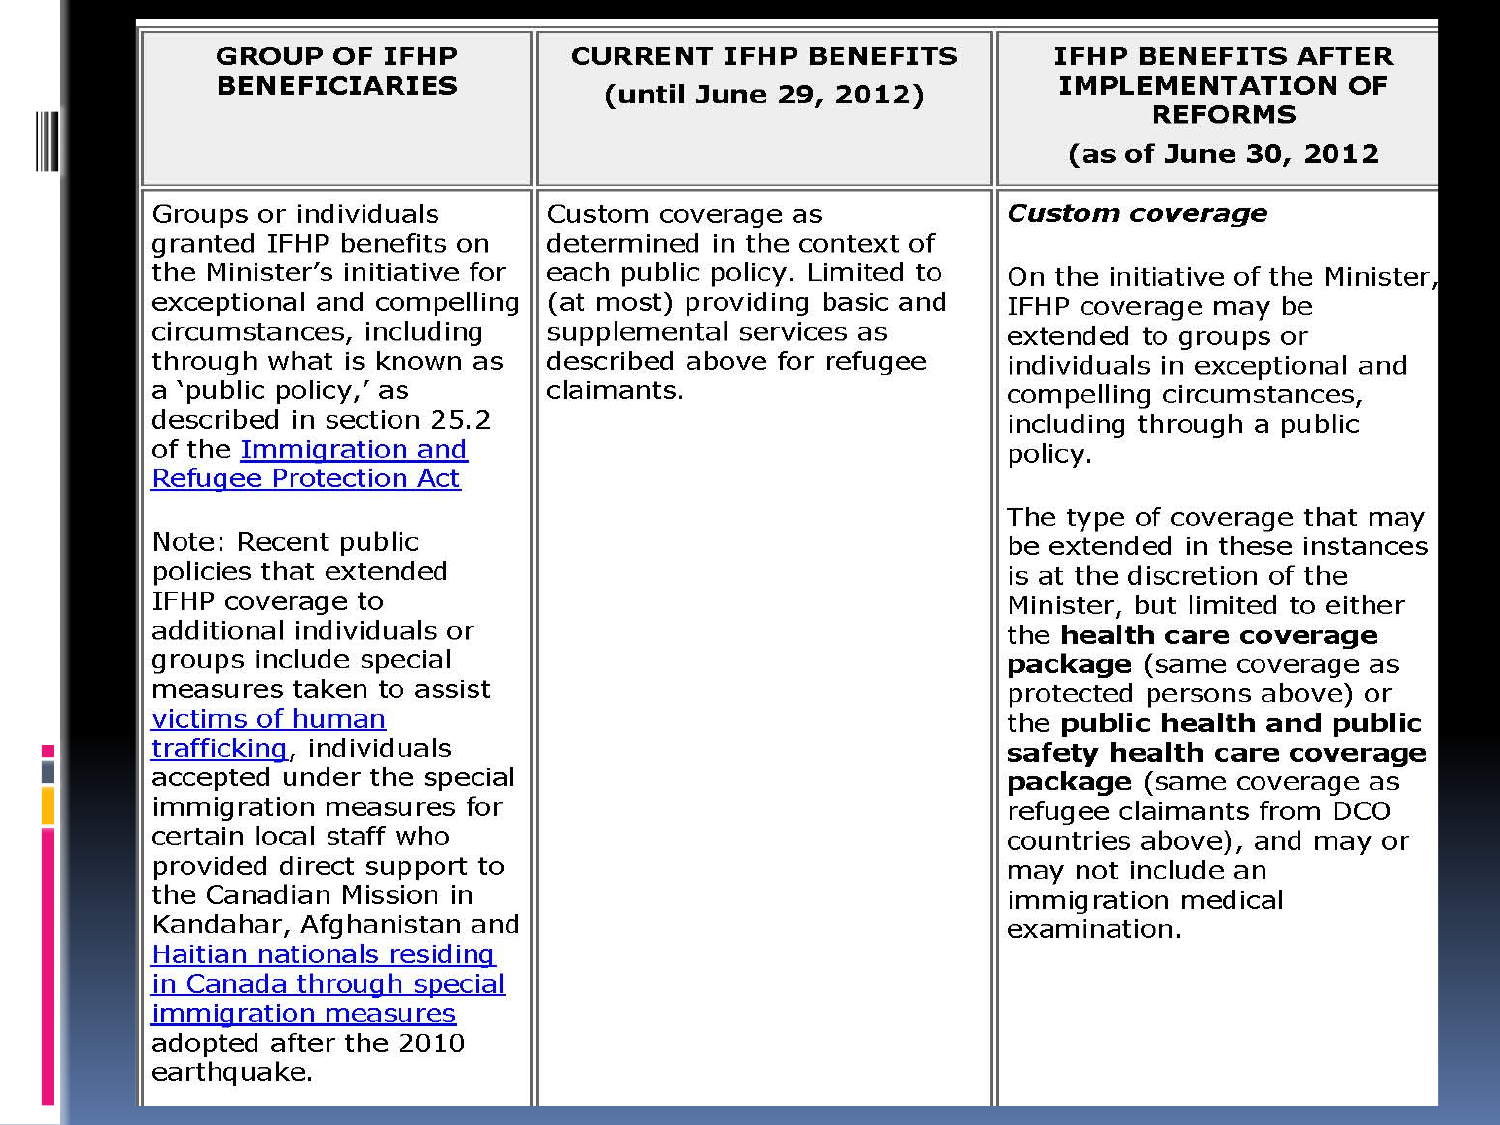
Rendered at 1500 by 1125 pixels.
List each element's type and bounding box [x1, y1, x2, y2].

picture [135, 18, 1439, 1107]
